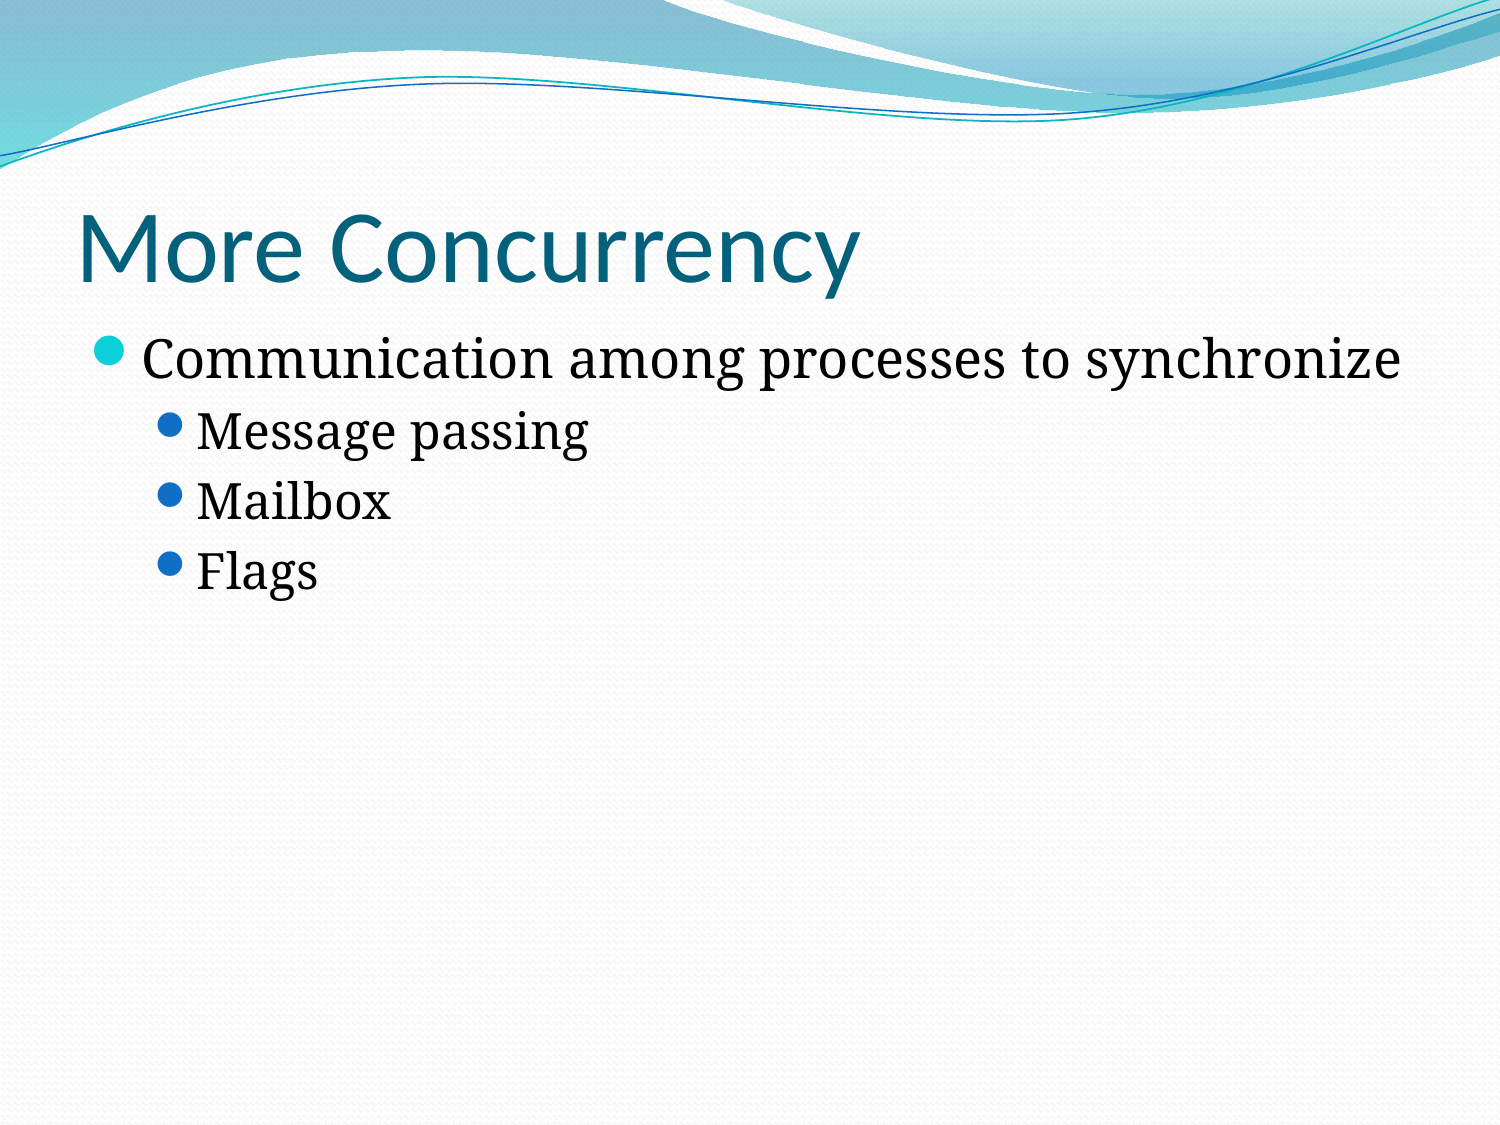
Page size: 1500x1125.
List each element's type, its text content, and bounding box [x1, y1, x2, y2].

list Communication among processes to synchronize Message passing Mailbox Flags [75, 317, 1425, 1038]
title More Concurrency [75, 115, 1425, 303]
